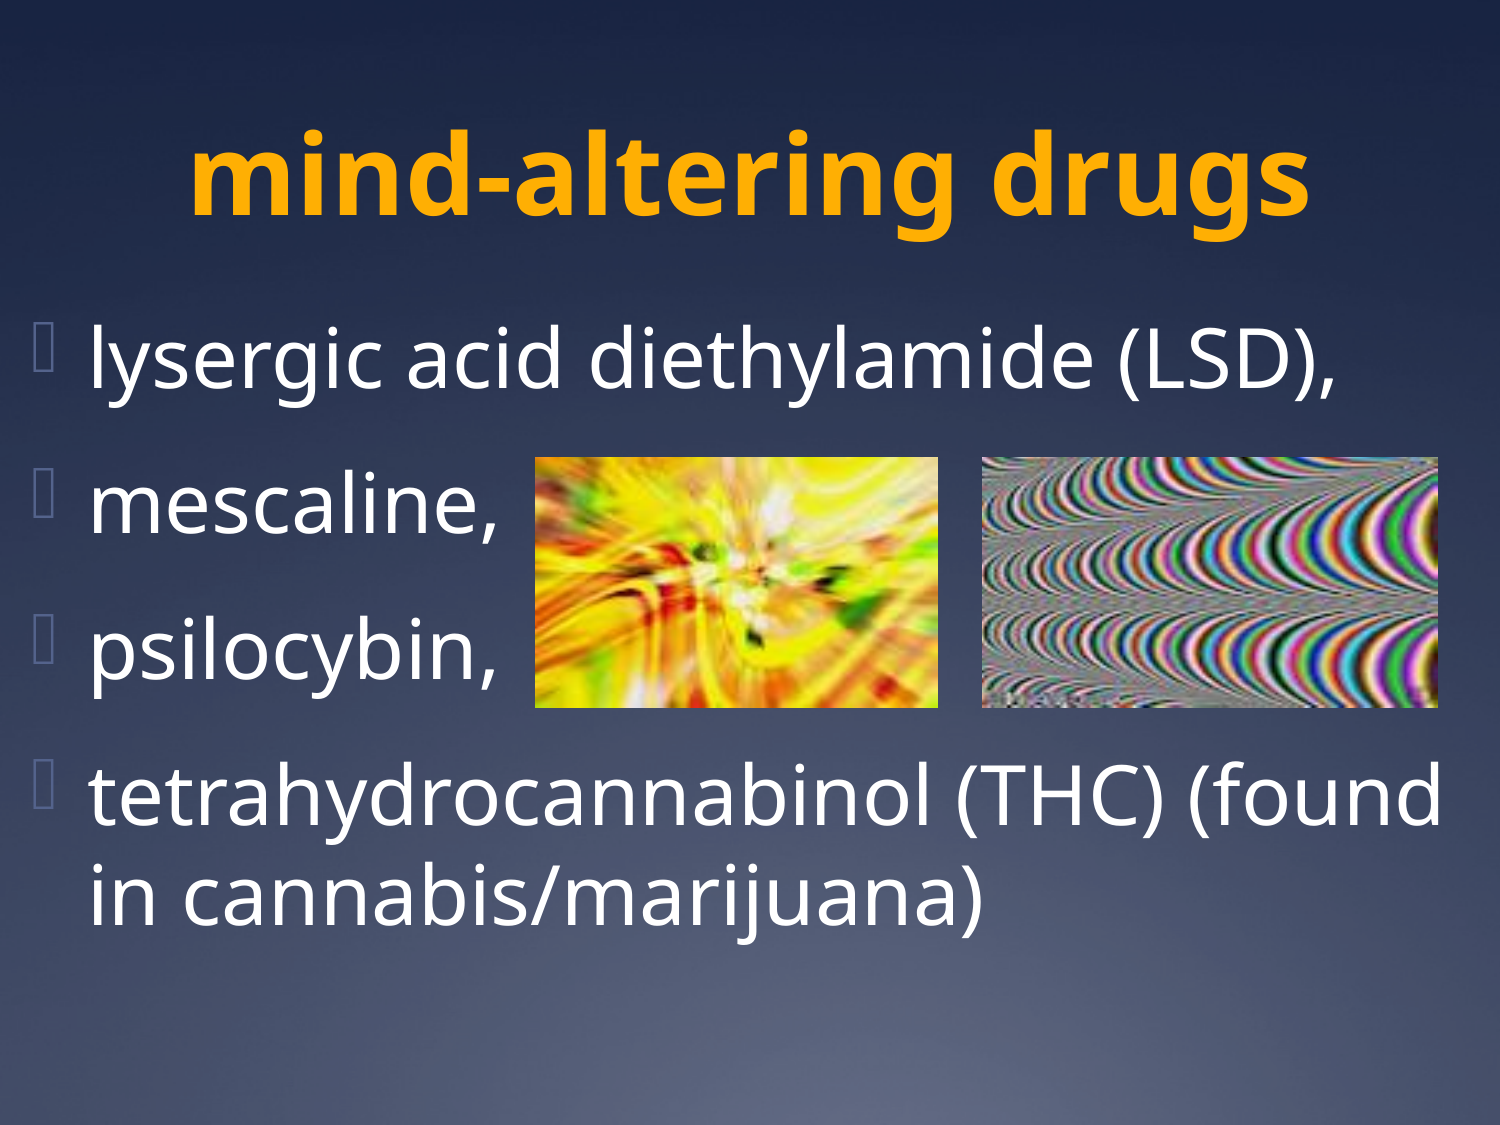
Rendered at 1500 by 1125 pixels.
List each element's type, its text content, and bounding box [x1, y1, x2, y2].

list lysergic acid diethylamide (LSD), mescaline, psilocybin, tetrahydrocannabinol (THC) (found in cannabis/marijuana) [16, 297, 1463, 1042]
picture [980, 456, 1439, 709]
picture [534, 456, 939, 709]
title mind-altering drugs [100, 95, 1400, 225]
